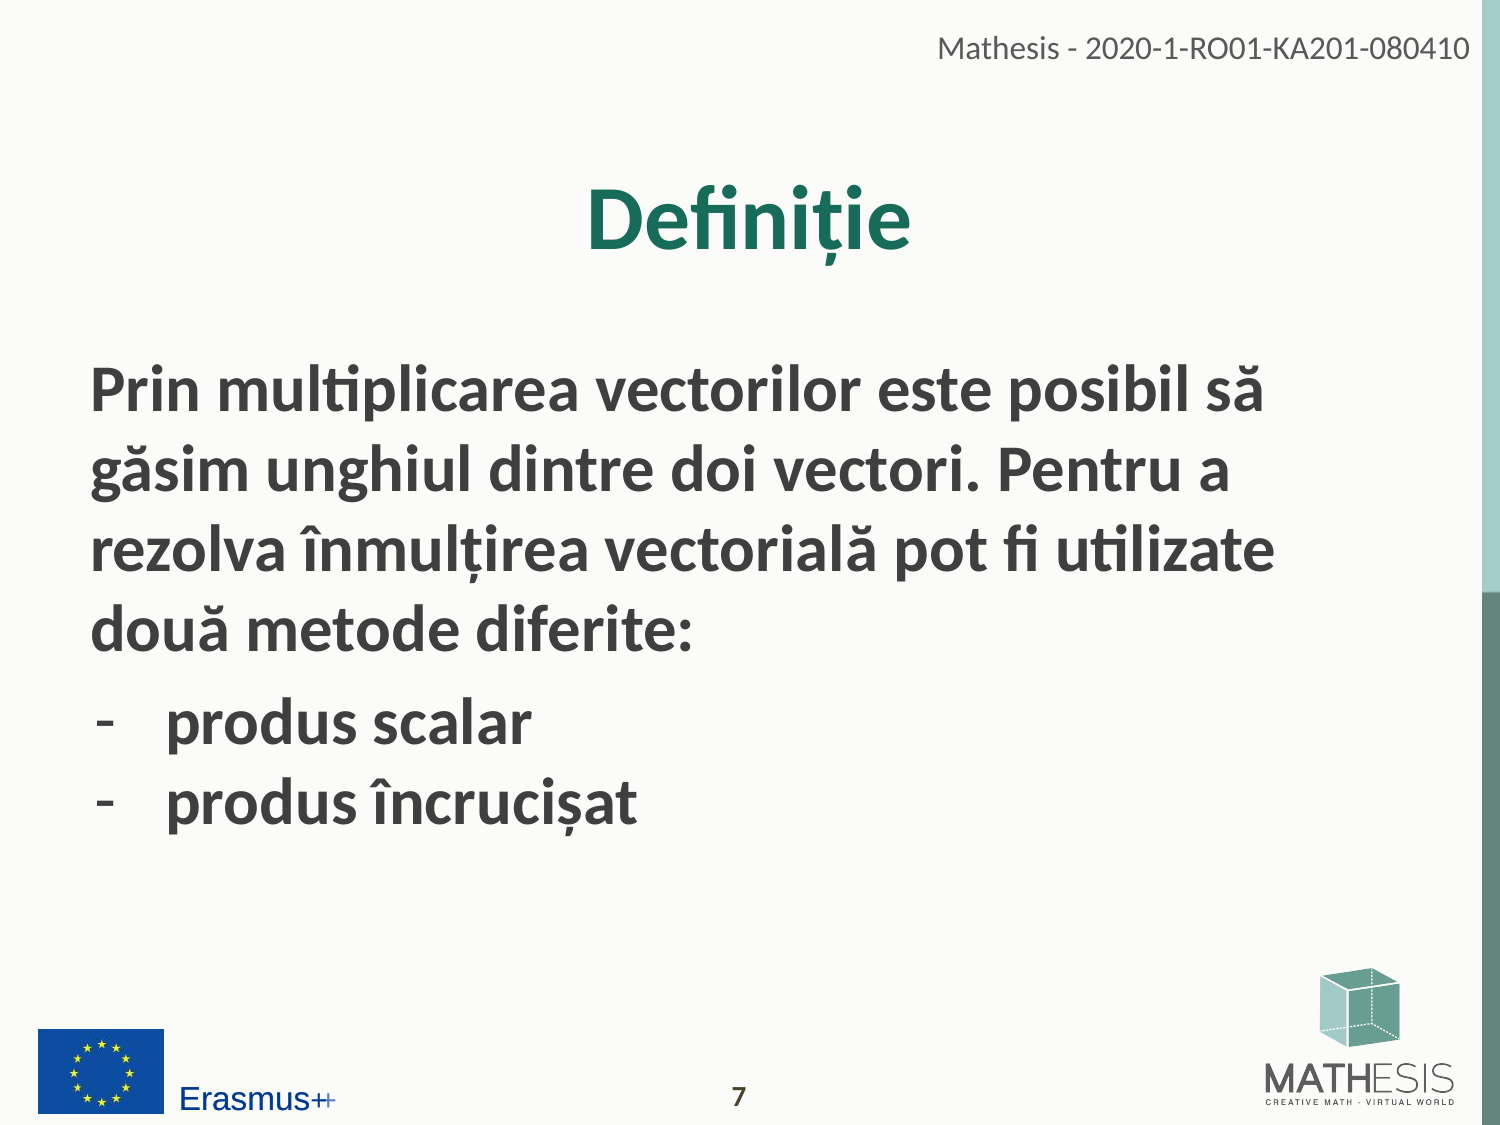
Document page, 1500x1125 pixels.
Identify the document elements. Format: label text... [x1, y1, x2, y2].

title Definiție [75, 149, 1425, 337]
list Prin multiplicarea vectorilor este posibil să găsim unghiul dintre doi vectori. Pentru a rezolva înmulțirea vectorială pot fi utilizate două metode diferite: produs scalar produs încrucișat [75, 337, 1425, 1080]
picture [38, 1029, 164, 1114]
